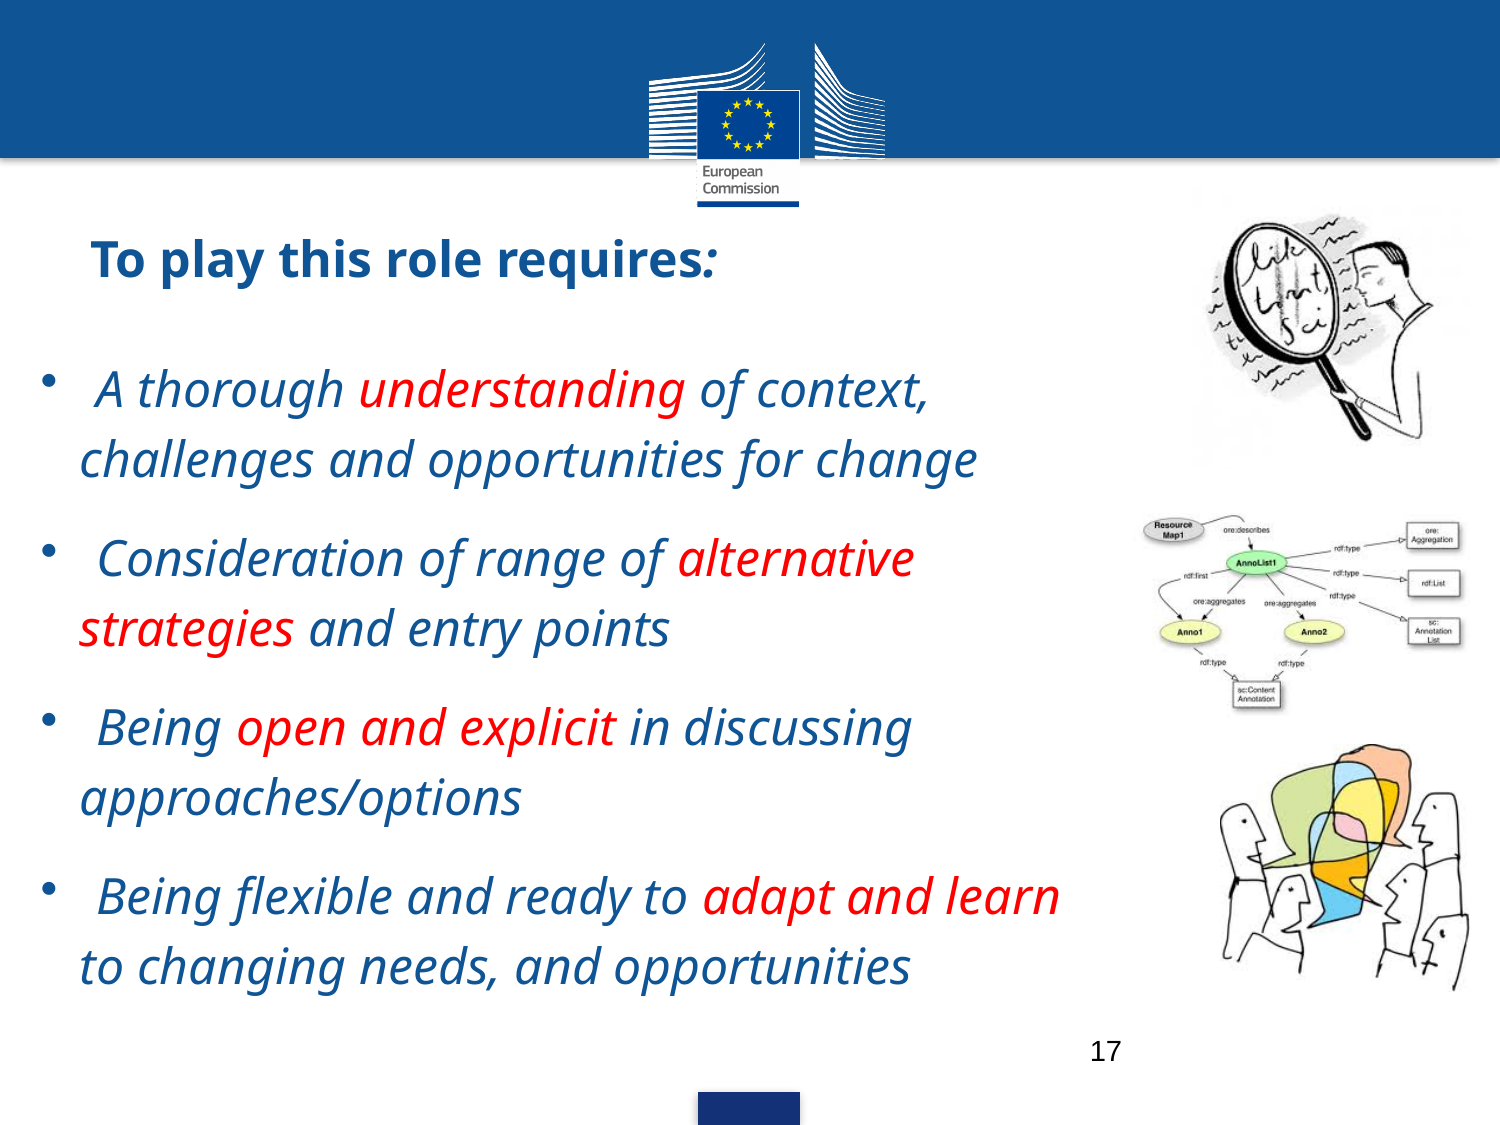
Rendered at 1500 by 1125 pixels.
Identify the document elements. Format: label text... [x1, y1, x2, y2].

title To play this role requires: [75, 187, 1190, 327]
list A thorough understanding of context, challenges and opportunities for change Consideration of range of alternative strategies and entry points Being open and explicit in discussing approaches/options Being flexible and ready to adapt and learn to changing needs, and opportunities [25, 349, 1451, 1013]
picture [1220, 743, 1471, 993]
picture [1133, 513, 1470, 718]
picture [649, 42, 885, 187]
slide_number 17 [1074, 1024, 1425, 1103]
picture [1192, 187, 1470, 469]
